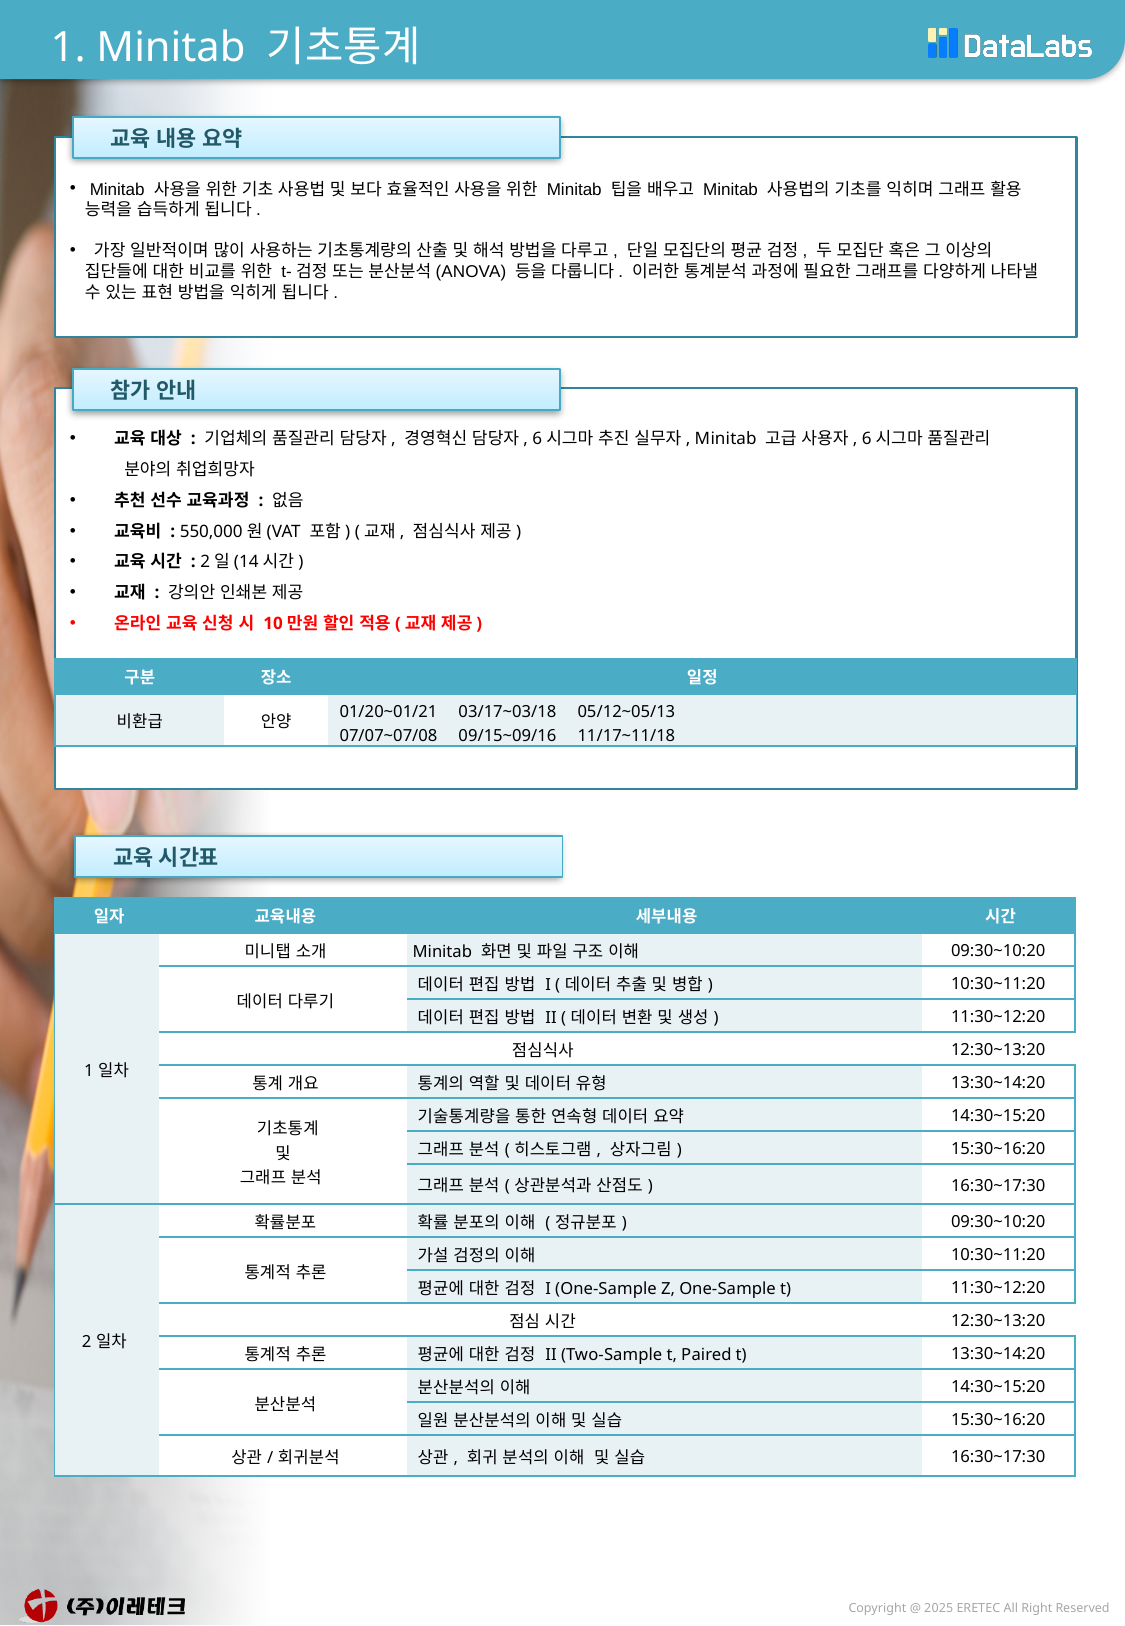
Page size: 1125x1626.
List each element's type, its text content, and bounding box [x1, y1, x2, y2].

table_cell 통계적 추론 [159, 1238, 407, 1302]
table_cell 1일차 [55, 934, 159, 1203]
table_cell 13:30~14:20 [922, 1066, 1074, 1097]
table_header 세부내용 [407, 899, 922, 932]
table_cell 12:30~13:20 [922, 1033, 1075, 1064]
text_box 교육 내용 요약 [72, 116, 561, 159]
table_cell 확률분포 [159, 1205, 407, 1236]
table_cell 01/20~01/21 03/17~03/18 05/12~05/13 07/07~07/08 09/15~09/16 11/17~11/18 [328, 695, 1076, 745]
table_cell 확률 분포의 이해 (정규분포) [407, 1205, 922, 1236]
table_cell 통계 개요 [159, 1066, 407, 1097]
title 1. Minitab 기초통계 [35, 9, 634, 80]
table_cell 일원 분산분석의 이해 및 실습 [407, 1403, 922, 1434]
table_header 구분 [56, 660, 224, 693]
table_cell 09:30~10:20 [922, 934, 1074, 965]
picture [0, 23, 1125, 1625]
table_cell 그래프 분석(상관분석과 산점도) [407, 1165, 922, 1203]
text_box 참가 안내 [72, 368, 561, 411]
table_cell 미니탭 소개 [159, 934, 407, 965]
table_cell 기초통계 및 그래프 분석 [159, 1099, 407, 1203]
table_cell 가설 검정의 이해 [407, 1238, 922, 1269]
table_cell 10:30~11:20 [922, 967, 1074, 998]
table_cell 11:30~12:20 [922, 1271, 1074, 1302]
table_cell 분산분석의 이해 [407, 1370, 922, 1401]
table_header 일정 [328, 660, 1076, 693]
table_cell 12:30~13:20 [922, 1304, 1075, 1335]
table_cell 그래프 분석(히스토그램, 상자그림) [407, 1132, 922, 1163]
table_cell 통계적 추론 [159, 1337, 407, 1368]
table_header 장소 [224, 660, 328, 693]
text_box [53, 386, 1079, 791]
table_cell 11:30~12:20 [922, 1000, 1074, 1031]
table_cell 분산분석 [159, 1370, 407, 1434]
table_header 교육내용 [159, 899, 407, 932]
table_cell 2일차 [55, 1205, 159, 1475]
table_cell 비환급 [56, 695, 224, 745]
text_box [53, 135, 1079, 339]
table_cell 데이터 다루기 [159, 967, 407, 1031]
table_header 일자 [55, 899, 159, 932]
text_box 교육 시간표 [74, 835, 563, 878]
table_cell 15:30~16:20 [922, 1403, 1074, 1434]
table_cell 평균에 대한 검정 I (One-Sample Z, One-Sample t) [407, 1271, 922, 1302]
table_cell 14:30~15:20 [922, 1370, 1074, 1401]
table_cell 데이터 편집 방법 I (데이터 추출 및 병합) [407, 967, 922, 998]
table_cell Minitab 화면 및 파일 구조 이해 [407, 934, 922, 965]
text_box Minitab 사용을 위한 기초 사용법 및 보다 효율적인 사용을 위한 Minitab 팁을 배우고 Minitab 사용법의 기초를 익히며 그래프 활용 능력을 습득하게 됩니다. 가장 일반적이며 많이 사용하는 기초통계량의 산출 및 해석 방법을 다루고, 단일 모집단의 평균 검정, 두 모집단 혹은 그 이상의 집단들에 대한 비교를 위한 t-검정 또는 분산분석(ANOVA) 등을 다룹니다. 이러한 통계분석 과정에 필요한 그래프를 다양하게 나타낼 수 있는 표현 방법을 익히게 됩니다. [55, 170, 1066, 309]
table_cell 점심식사 [159, 1033, 922, 1064]
table_cell 통계의 역할 및 데이터 유형 [407, 1066, 922, 1097]
table_cell 16:30~17:30 [922, 1165, 1074, 1203]
table_cell 13:30~14:20 [922, 1337, 1074, 1368]
table_cell 상관/회귀분석 [159, 1436, 407, 1475]
table_cell 09:30~10:20 [922, 1205, 1074, 1236]
table_cell 기술통계량을 통한 연속형 데이터 요약 [407, 1099, 922, 1130]
table_cell 안양 [224, 695, 328, 745]
table_cell 15:30~16:20 [922, 1132, 1074, 1163]
table_cell 점심 시간 [159, 1304, 922, 1335]
text_box 교육 대상 : 기업체의 품질관리 담당자, 경영혁신 담당자, 6시그마 추진 실무자, Minitab 고급 사용자, 6시그마 품질관리 분야의 취업희망자 추천 선수 교육과정 : 없음 교육비 : 550,000원(VAT 포함) (교재, 점심식사 제공) 교육 시간 : 2일(14시간) 교재 : 강의안 인쇄본 제공 온라인 교육 신청 시 10만원 할인 적용(교재 제공) [55, 409, 1077, 658]
table_cell 14:30~15:20 [922, 1099, 1074, 1130]
table_cell 평균에 대한 검정 II (Two-Sample t, Paired t) [407, 1337, 922, 1368]
table_cell 상관, 회귀 분석의 이해 및 실습 [407, 1436, 922, 1475]
table_cell 데이터 편집 방법 II (데이터 변환 및 생성) [407, 1000, 922, 1031]
table_cell 10:30~11:20 [922, 1238, 1074, 1269]
table_header 시간 [922, 899, 1074, 932]
table_cell 16:30~17:30 [922, 1436, 1074, 1475]
